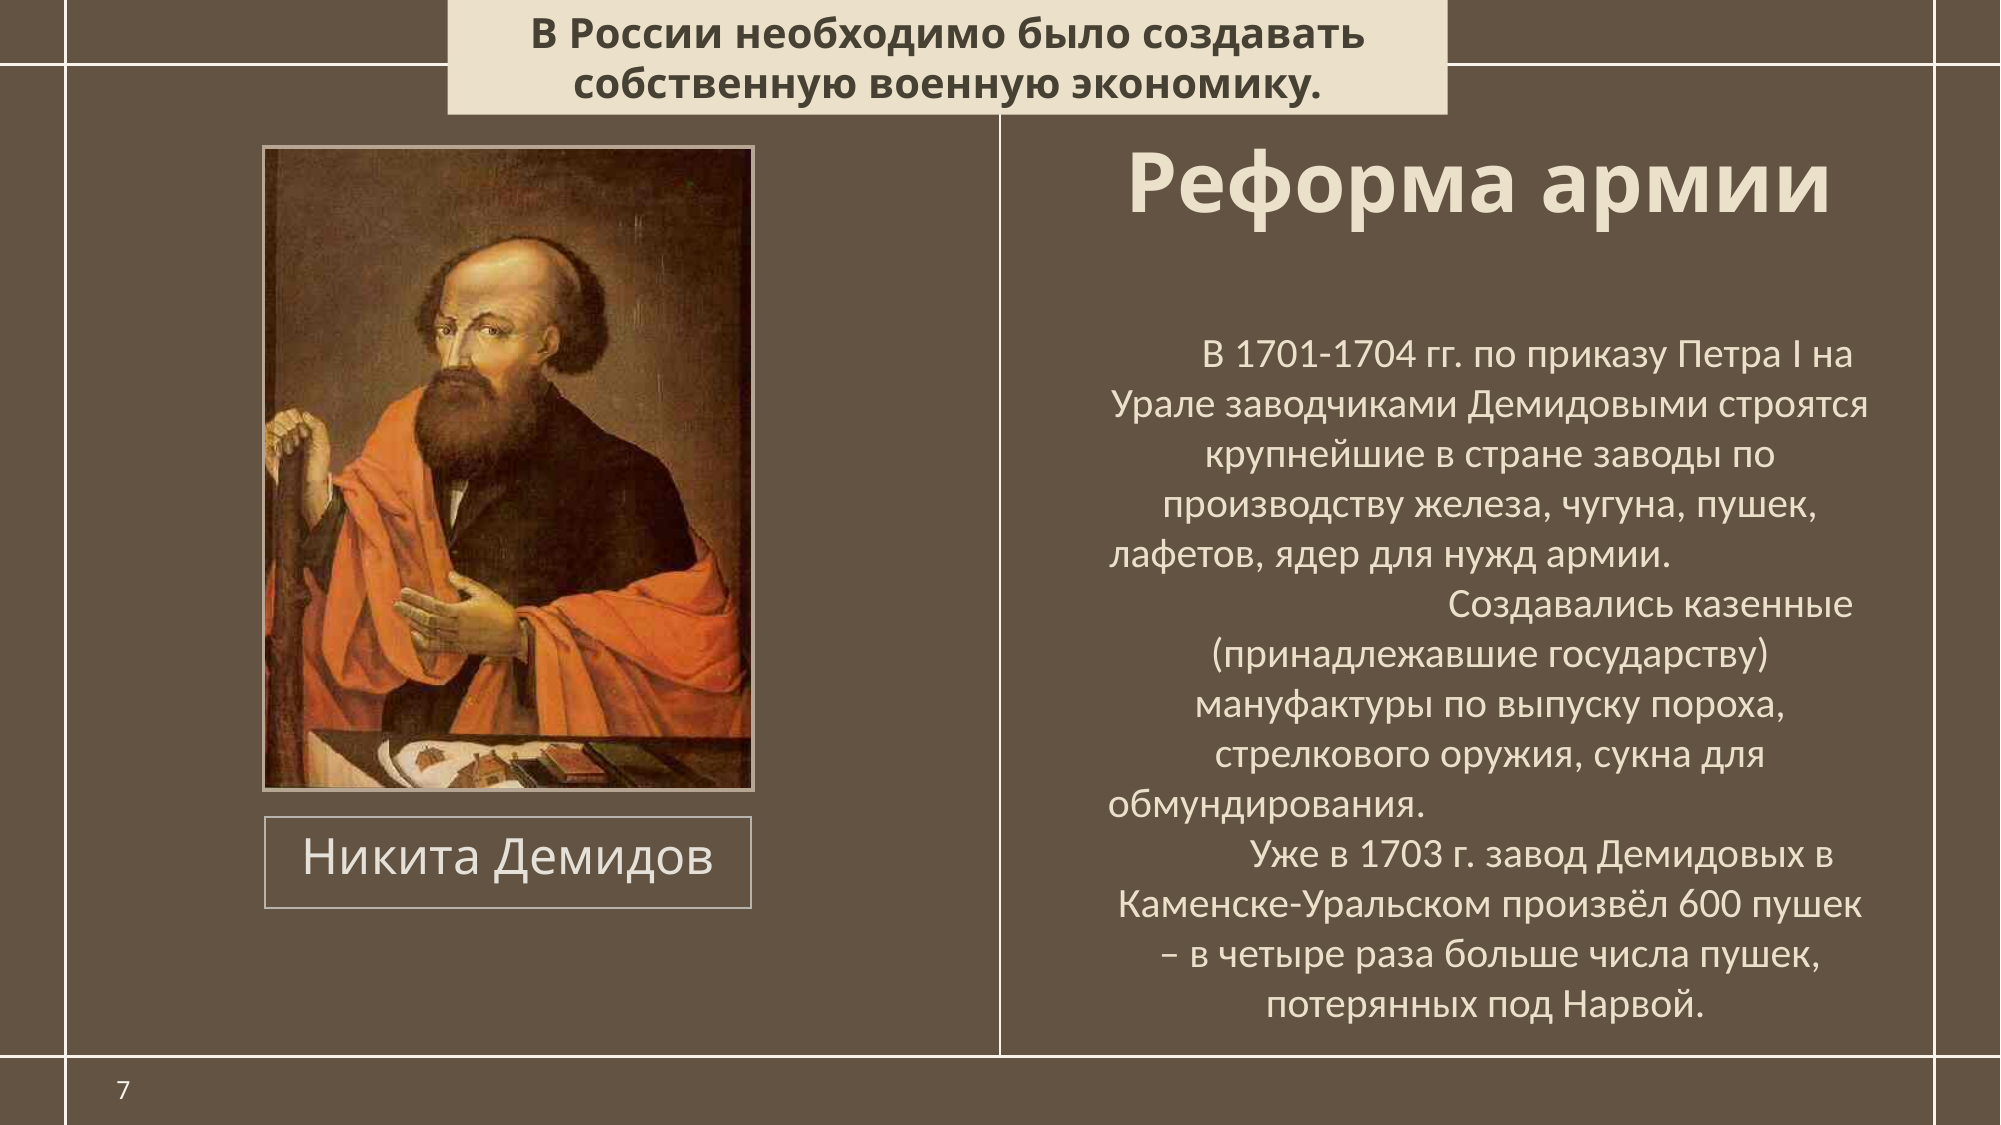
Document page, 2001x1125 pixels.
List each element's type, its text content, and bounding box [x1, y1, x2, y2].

list В 1701-1704 гг. по приказу Петра I на Урале заводчиками Демидовыми строятся крупнейшие в стране заводы по производству железа, чугуна, пушек, лафетов, ядер для нужд армии. Создавались казенные (принадлежавшие государству) мануфактуры по выпуску пороха, стрелкового оружия, сукна для обмундирования. Уже в 1703 г. завод Демидовых в Каменске-Уральском произвёл 600 пушек – в четыре раза больше числа пушек, потерянных под Нарвой. [1092, 318, 1889, 934]
title Реформа армии [1092, 112, 1867, 259]
text_box В России необходимо было создавать собственную военную экономику. [447, 0, 1448, 115]
picture [265, 149, 752, 789]
text_box Никита Демидов [265, 817, 752, 909]
slide_number 7 [101, 1069, 258, 1115]
